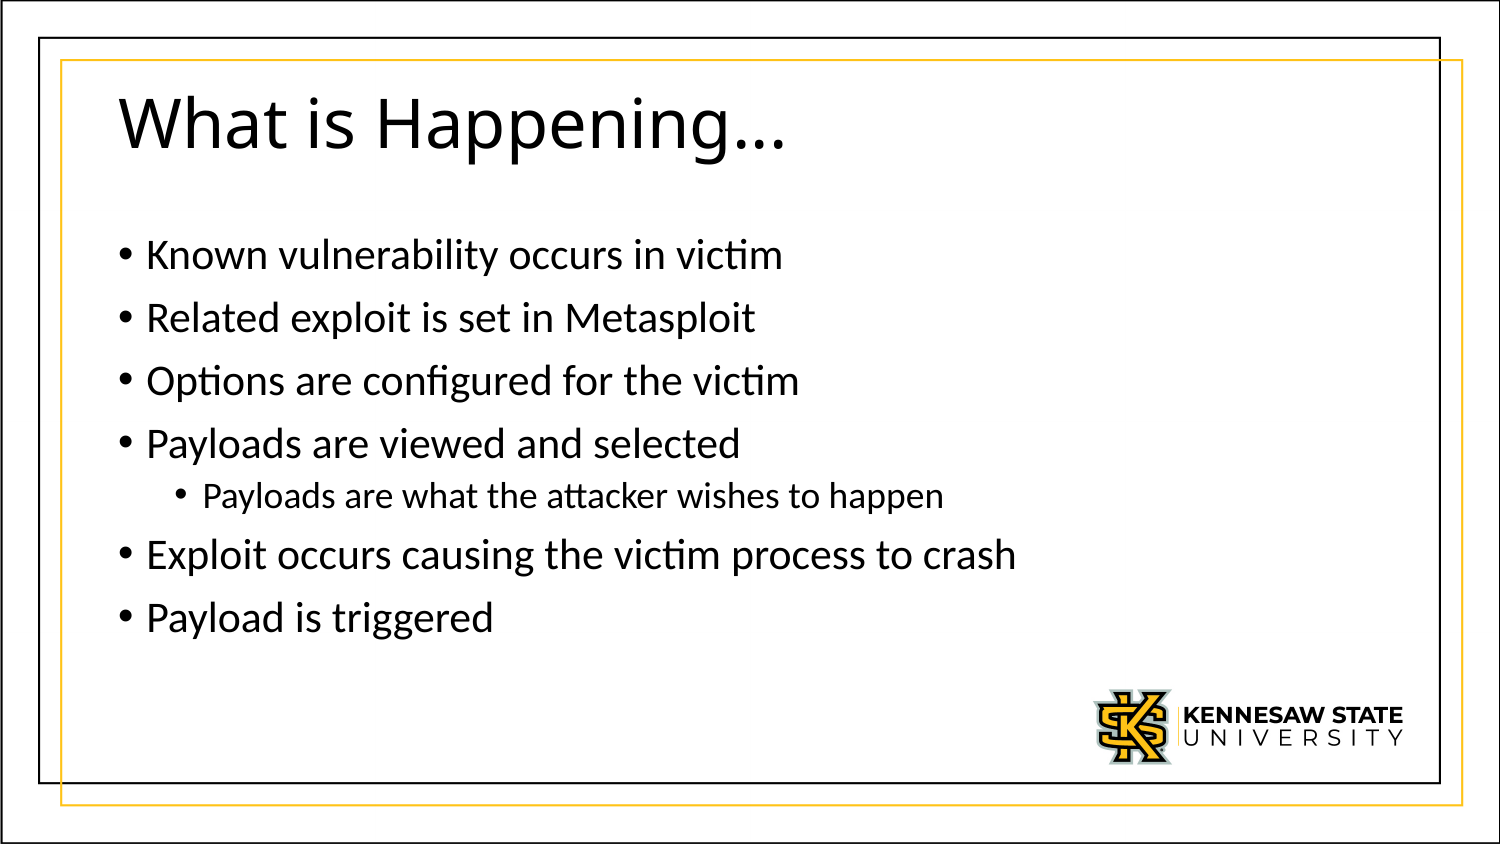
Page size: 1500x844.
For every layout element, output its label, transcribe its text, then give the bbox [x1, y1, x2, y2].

list Known vulnerability occurs in victim Related exploit is set in Metasploit Options are configured for the victim Payloads are viewed and selected Payloads are what the attacker wishes to happen Exploit occurs causing the victim process to crash Payload is triggered [103, 224, 1397, 760]
title What is Happening... [103, 44, 1397, 208]
picture [0, 0, 1500, 844]
